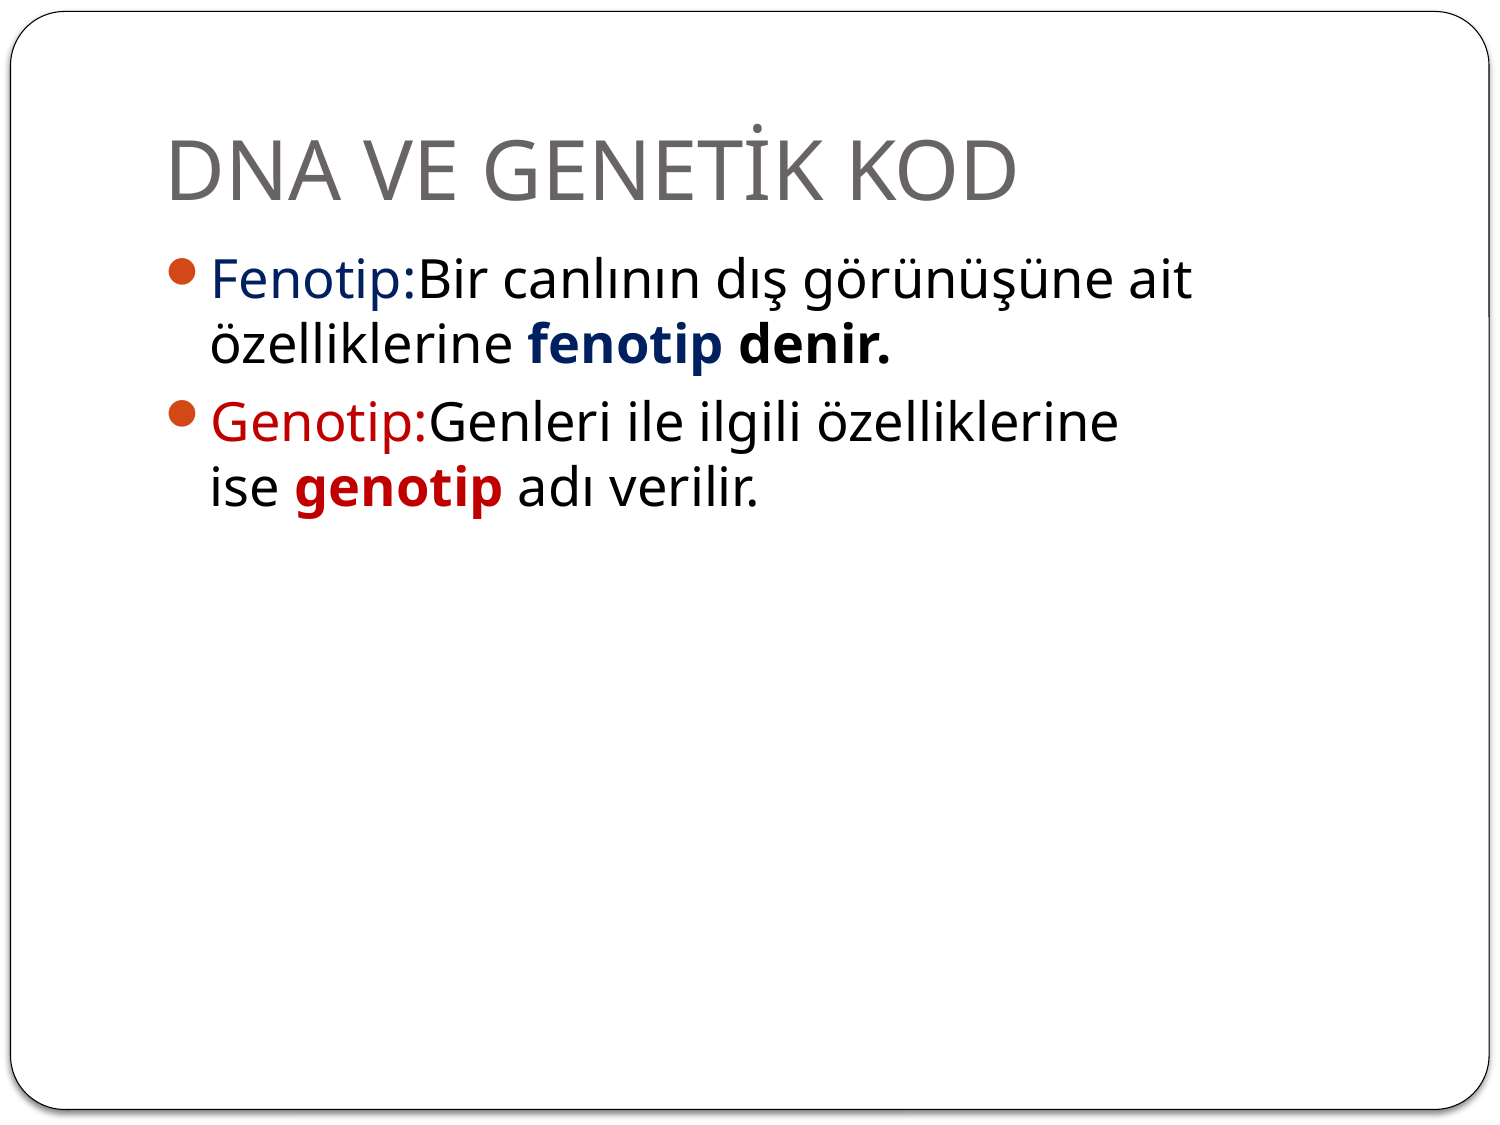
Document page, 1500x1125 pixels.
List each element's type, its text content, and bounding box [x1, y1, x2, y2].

list Fenotip:Bir canlının dış görünüşüne ait özelliklerine fenotip denir. Genotip:Genleri ile ilgili özelliklerine ise genotip adı verilir. [150, 237, 1425, 988]
title DNA VE GENETİK KOD [150, 45, 1425, 233]
